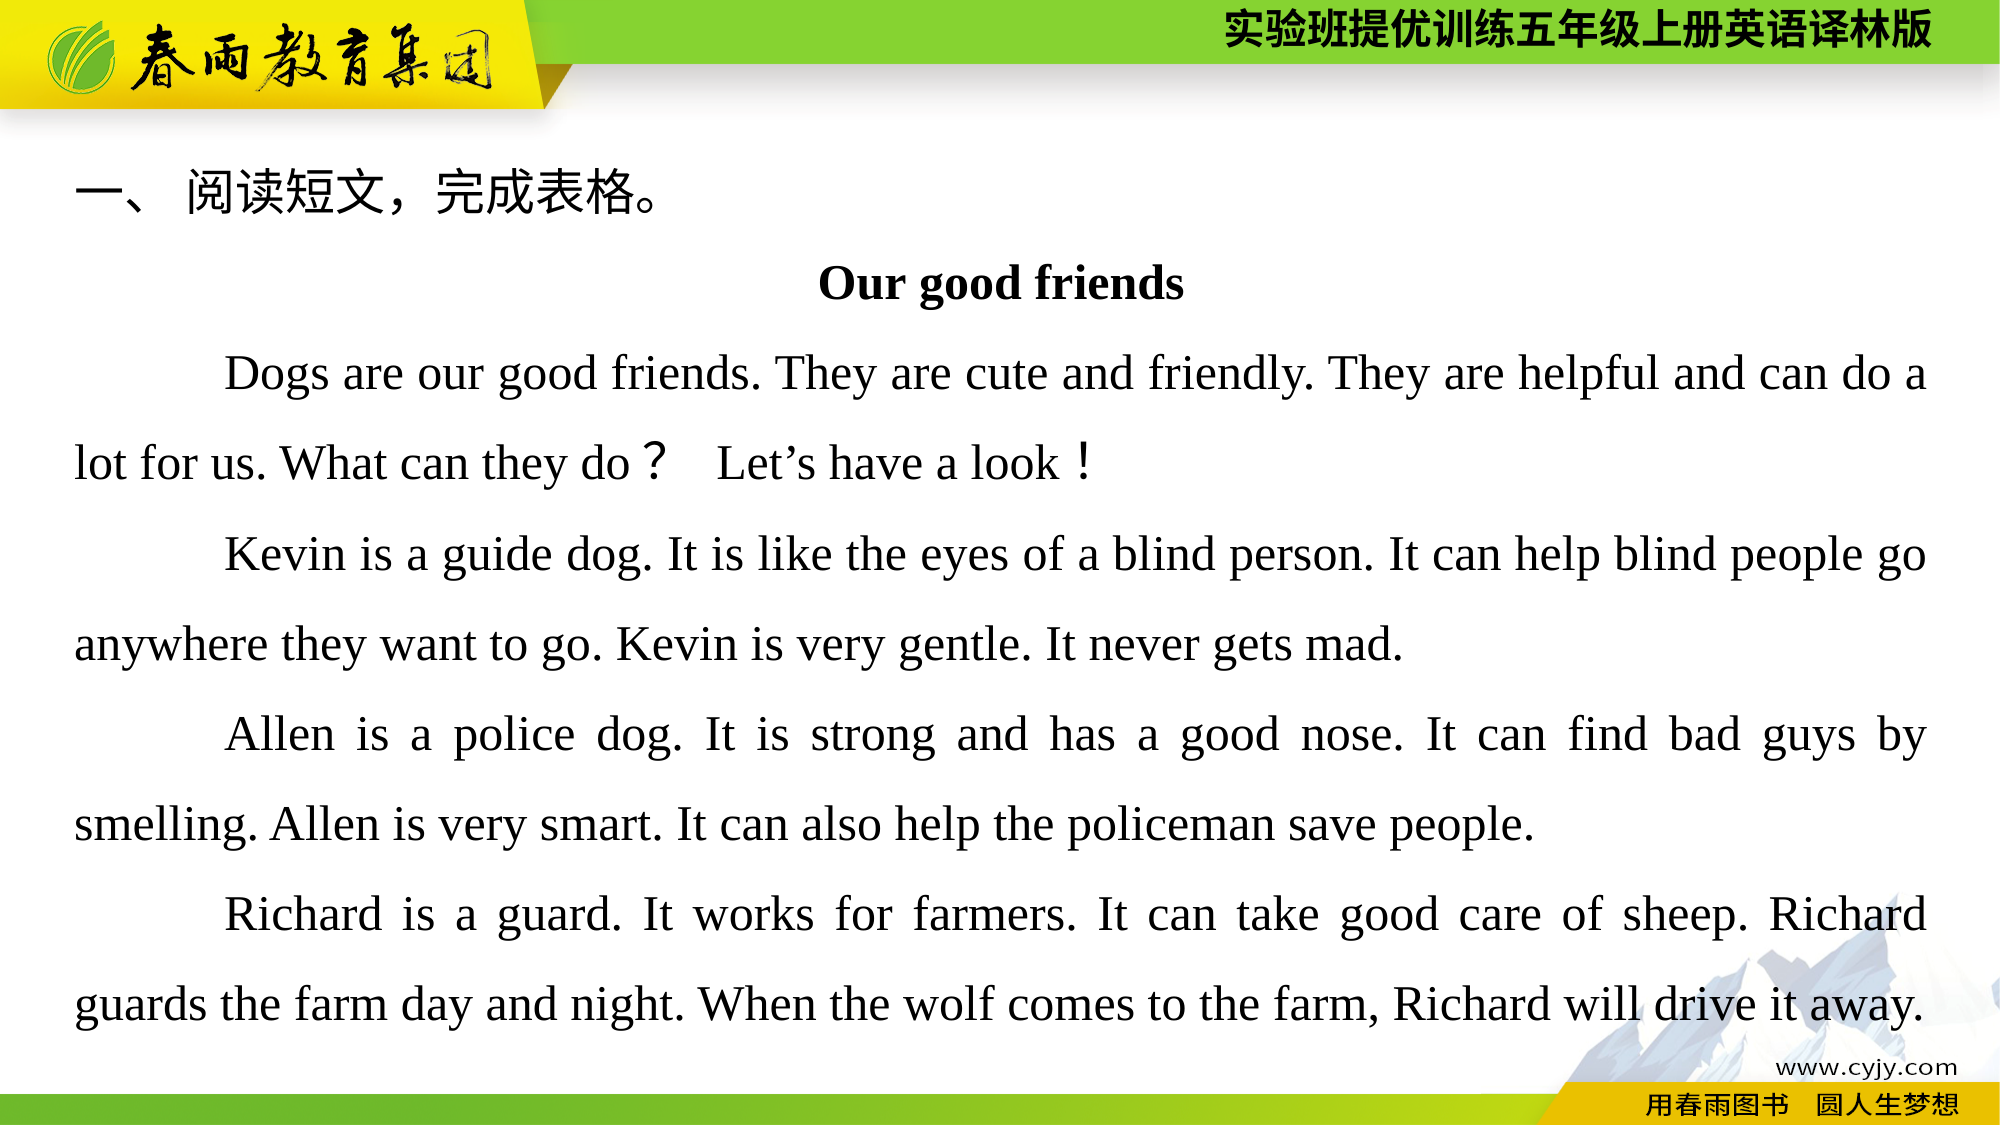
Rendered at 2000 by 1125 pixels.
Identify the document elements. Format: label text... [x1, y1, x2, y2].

picture [0, 0, 2000, 1125]
list 一、 阅读短文，完成表格。 Our good friends Dogs are our good friends. They are cute and friendly. They are helpful and can do a lot for us. What can they do？ Let’s have a look！ Kevin is a guide dog. It is like the eyes of a blind person. It can help blind people go anywhere they want to go. Kevin is very gentle. It never gets mad. Allen is a police dog. It is strong and has a good nose. It can find bad guys by smelling. Allen is very smart. It can also help the policeman save people. Richard is a guard. It works for farmers. It can take good care of sheep. Richard guards the farm day and night. When the wolf comes to the farm, Richard will drive it away. [59, 122, 1944, 1036]
